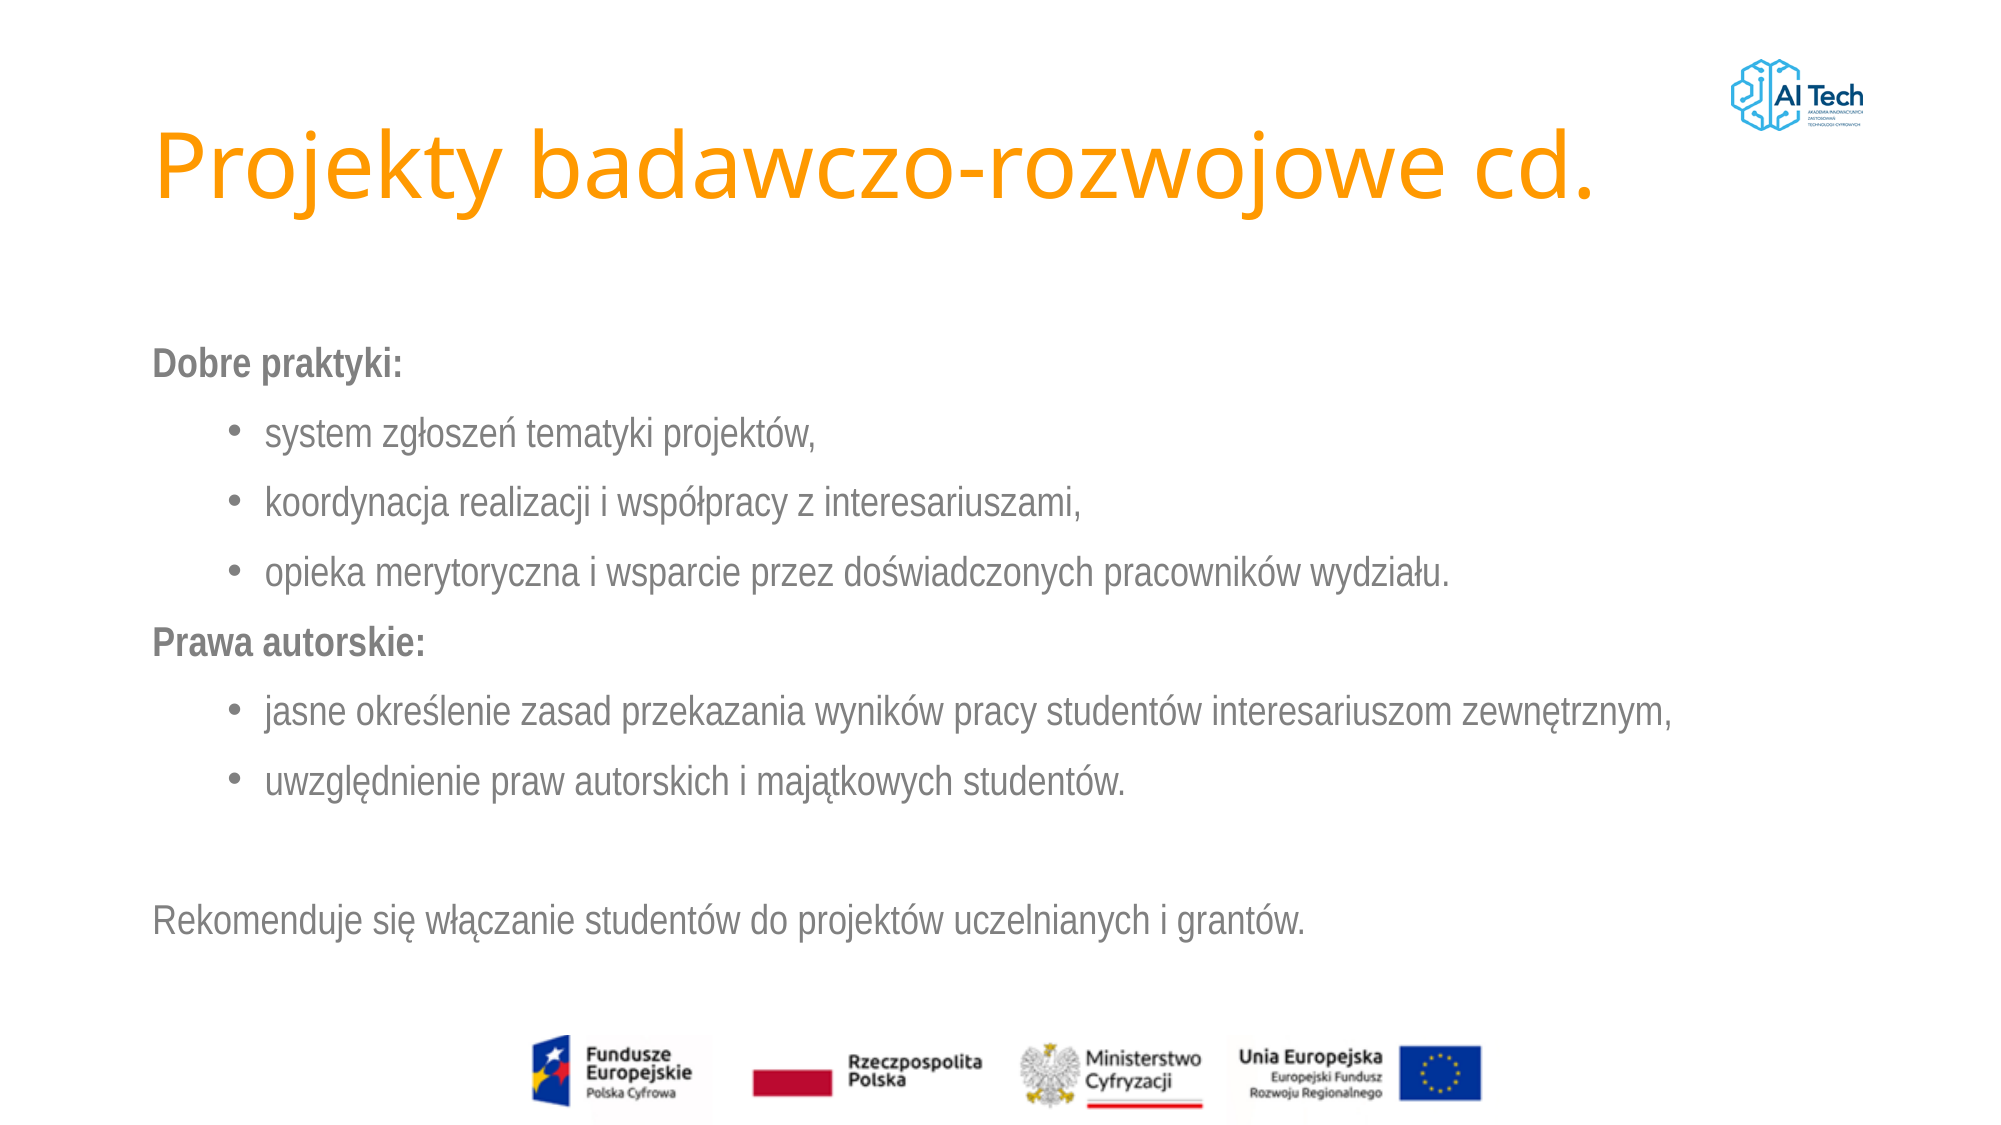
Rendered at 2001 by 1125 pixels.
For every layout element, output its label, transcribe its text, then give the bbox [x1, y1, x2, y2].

picture [499, 1036, 1501, 1125]
list Dobre praktyki: system zgłoszeń tematyki projektów, koordynacja realizacji i współpracy z interesariuszami, opieka merytoryczna i wsparcie przez doświadczonych pracowników wydziału. Prawa autorskie: jasne określenie zasad przekazania wyników pracy studentów interesariuszom zewnętrznym, uwzględnienie praw autorskich i majątkowych studentów. Rekomenduje się włączanie studentów do projektów uczelnianych i grantów. [137, 321, 1863, 1036]
title Projekty badawczo-rozwojowe cd. [137, 59, 1863, 278]
